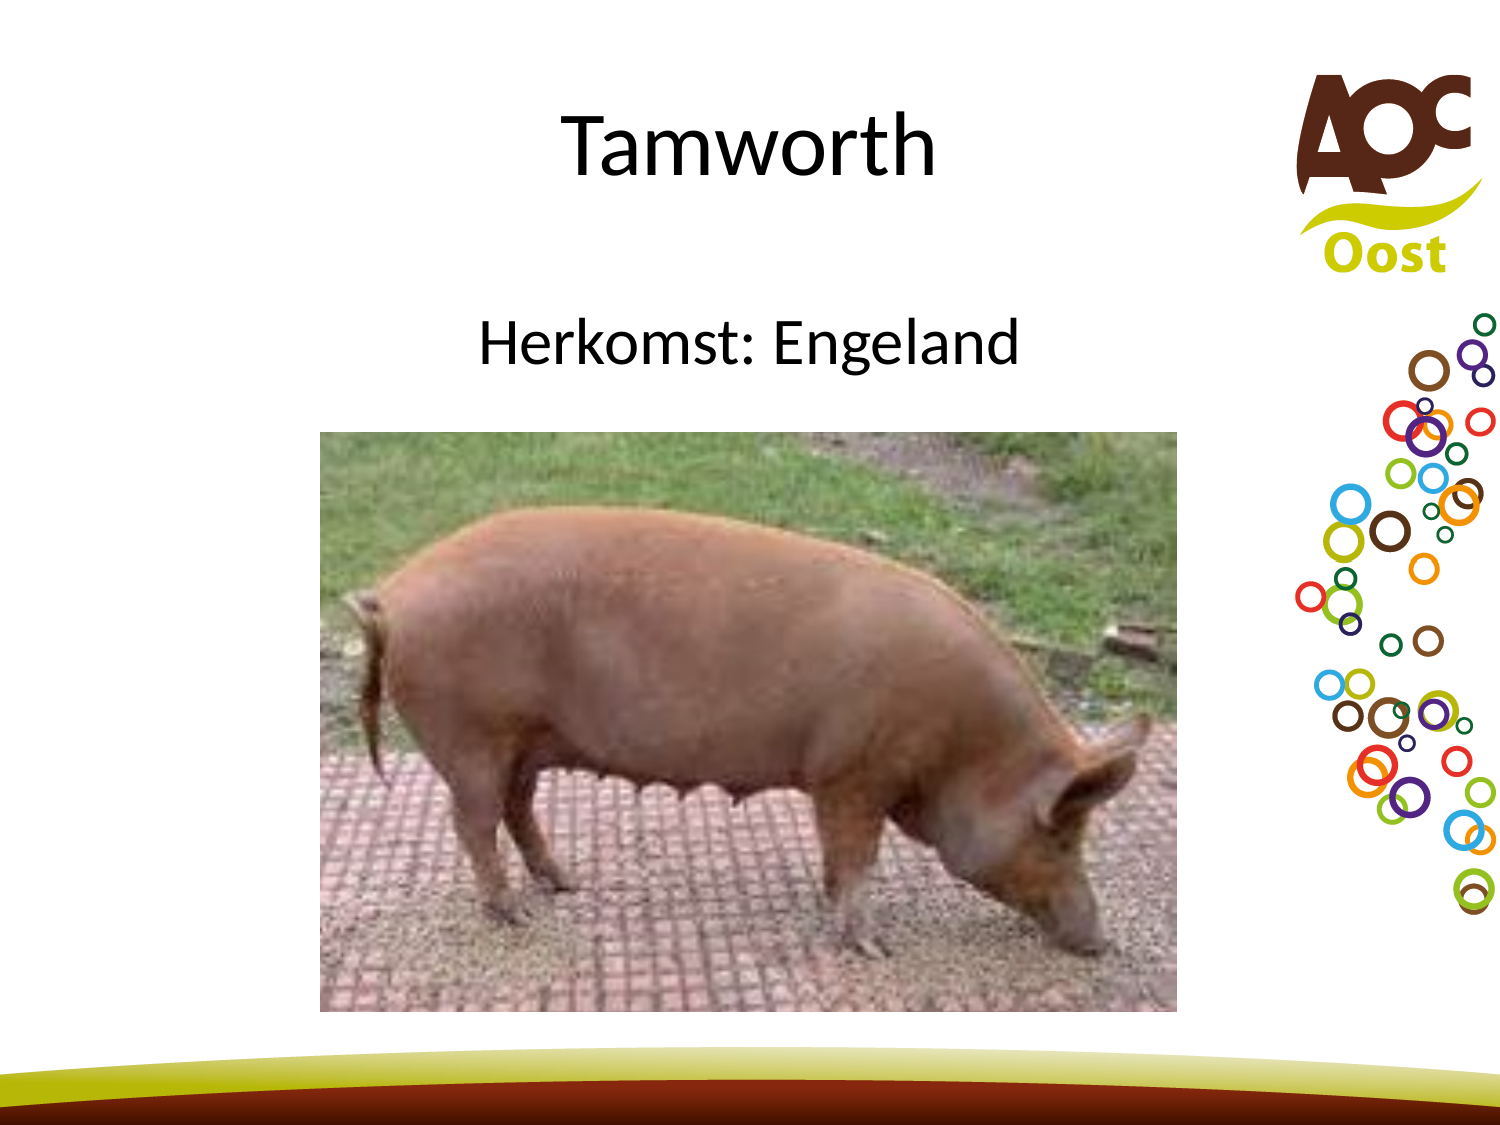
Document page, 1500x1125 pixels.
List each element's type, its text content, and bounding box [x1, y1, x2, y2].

text_box Herkomst: Engeland [463, 290, 1037, 386]
picture [0, 0, 1500, 1125]
title Tamworth [75, 45, 1425, 233]
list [319, 432, 1181, 1012]
